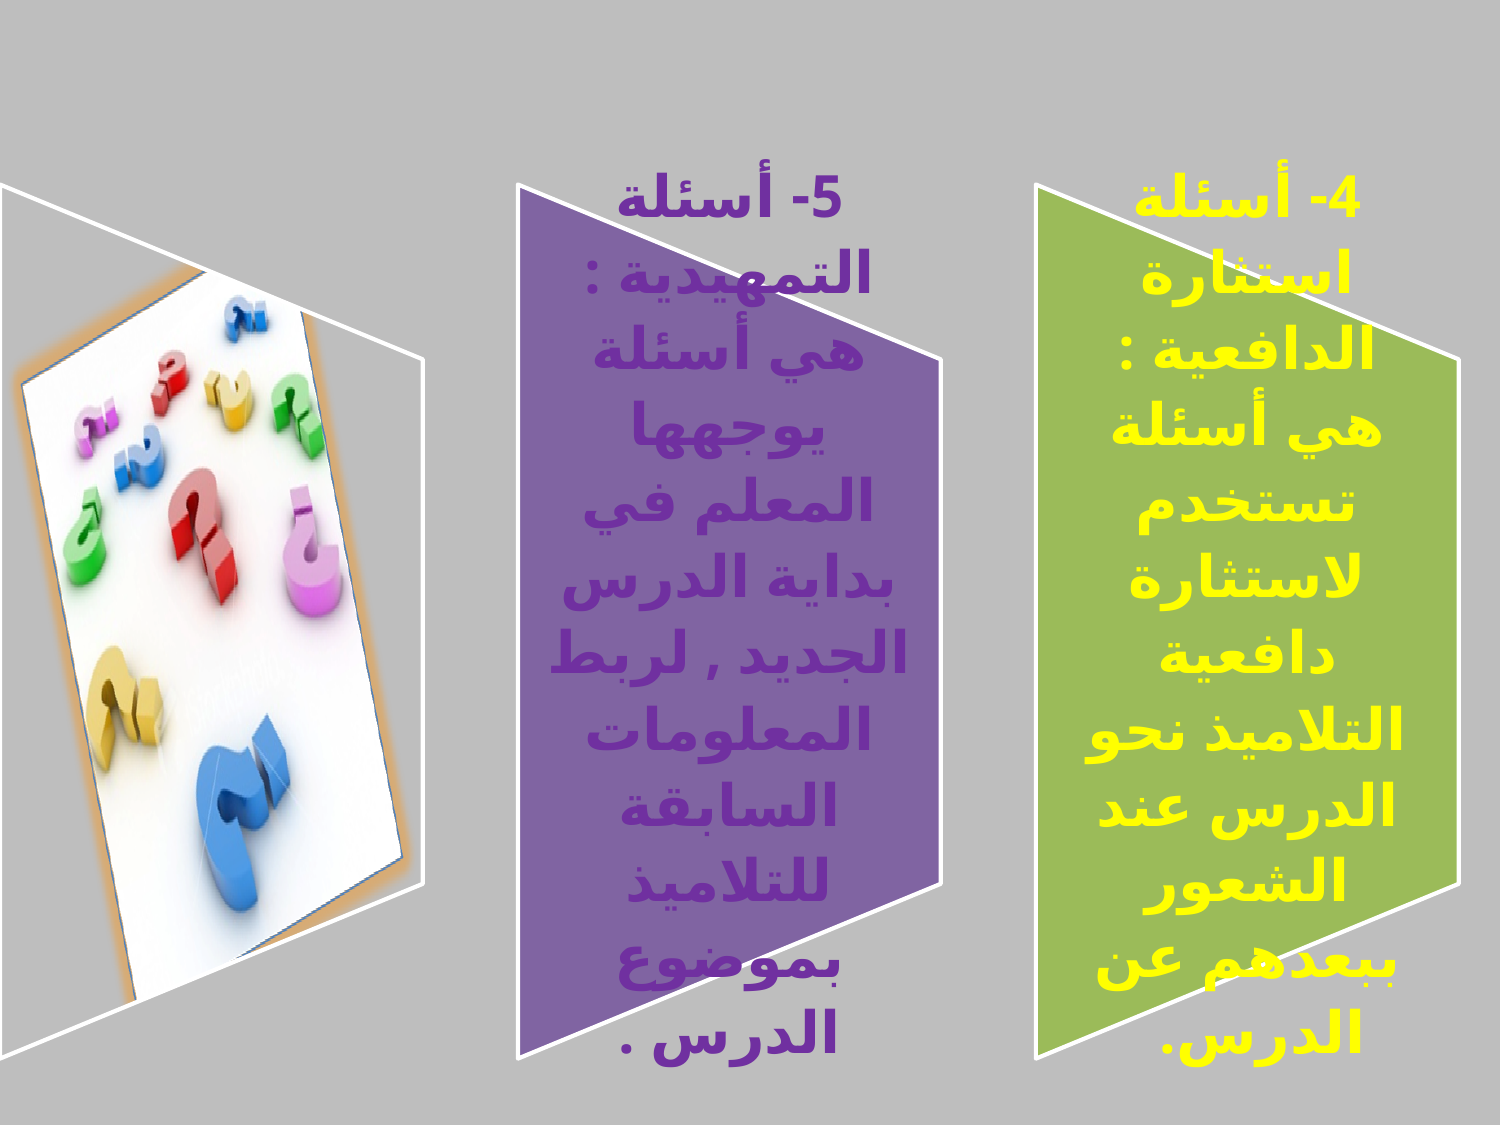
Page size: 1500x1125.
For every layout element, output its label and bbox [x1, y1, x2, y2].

text_box [0, 184, 1459, 1059]
